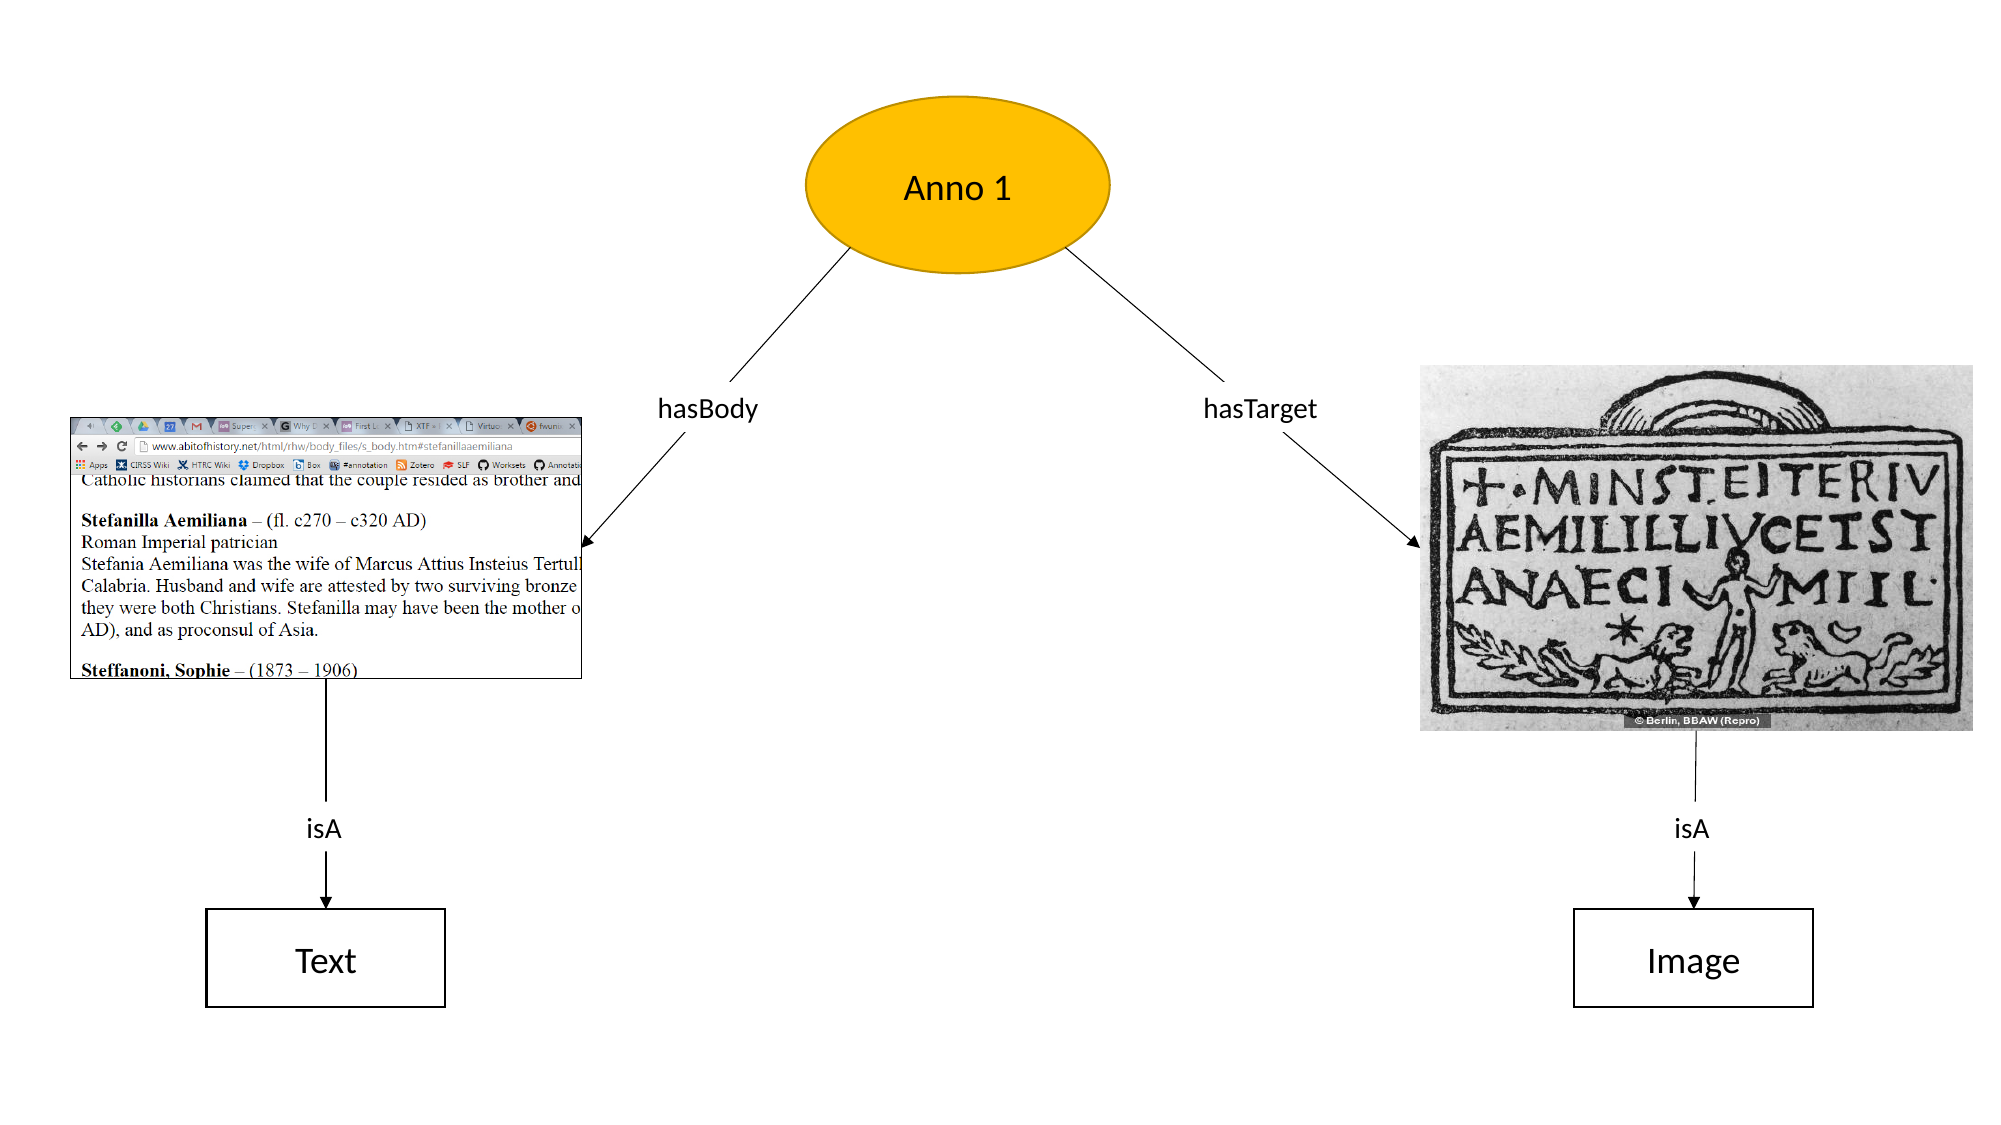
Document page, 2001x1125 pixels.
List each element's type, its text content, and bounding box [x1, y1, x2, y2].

text_box isA [1697, 801, 1729, 852]
text_box isA [1659, 801, 1693, 852]
text_box isA [327, 801, 361, 852]
text_box Text [205, 908, 446, 1008]
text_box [1065, 247, 1420, 549]
text_box isA [291, 801, 325, 852]
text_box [1693, 730, 1697, 910]
text_box Image [1573, 908, 1814, 1008]
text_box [581, 247, 851, 549]
text_box Anno 1 [804, 95, 1111, 275]
picture [1419, 365, 1973, 731]
picture [70, 417, 582, 679]
